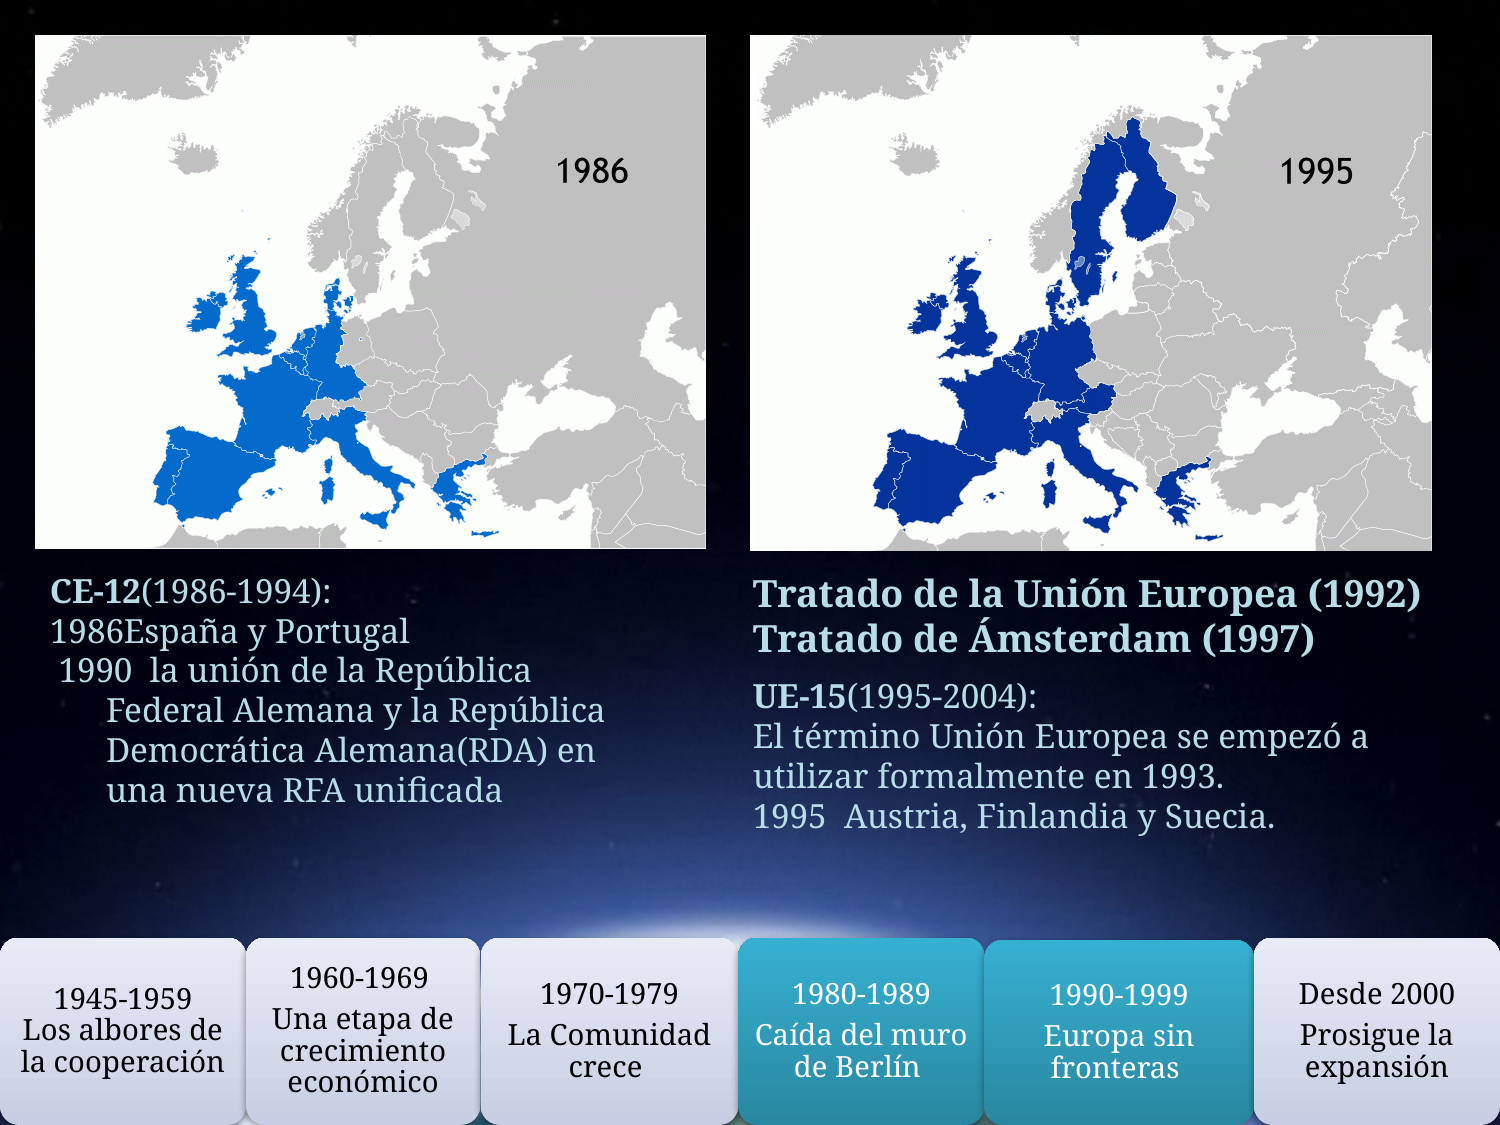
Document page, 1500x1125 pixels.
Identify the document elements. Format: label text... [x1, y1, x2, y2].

text_box CE-12(1986-1994): España y Portugal 1990 la unión de la República Federal Alemana y la República Democrática Alemana(RDA) en una nueva RFA unificada [35, 562, 668, 817]
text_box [984, 925, 1255, 1125]
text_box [1253, 937, 1500, 1125]
picture [0, 0, 1500, 937]
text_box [738, 937, 979, 1125]
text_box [245, 937, 478, 1125]
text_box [480, 937, 735, 1125]
text_box Tratado de la Unión Europea (1992) Tratado de Ámsterdam (1997) [738, 562, 1500, 758]
text_box UE-15(1995-2004): El término Unión Europea se empezó a utilizar formalmente en 1993. 1995 Austria, Finlandia y Suecia. [738, 667, 1442, 888]
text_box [0, 937, 243, 1125]
